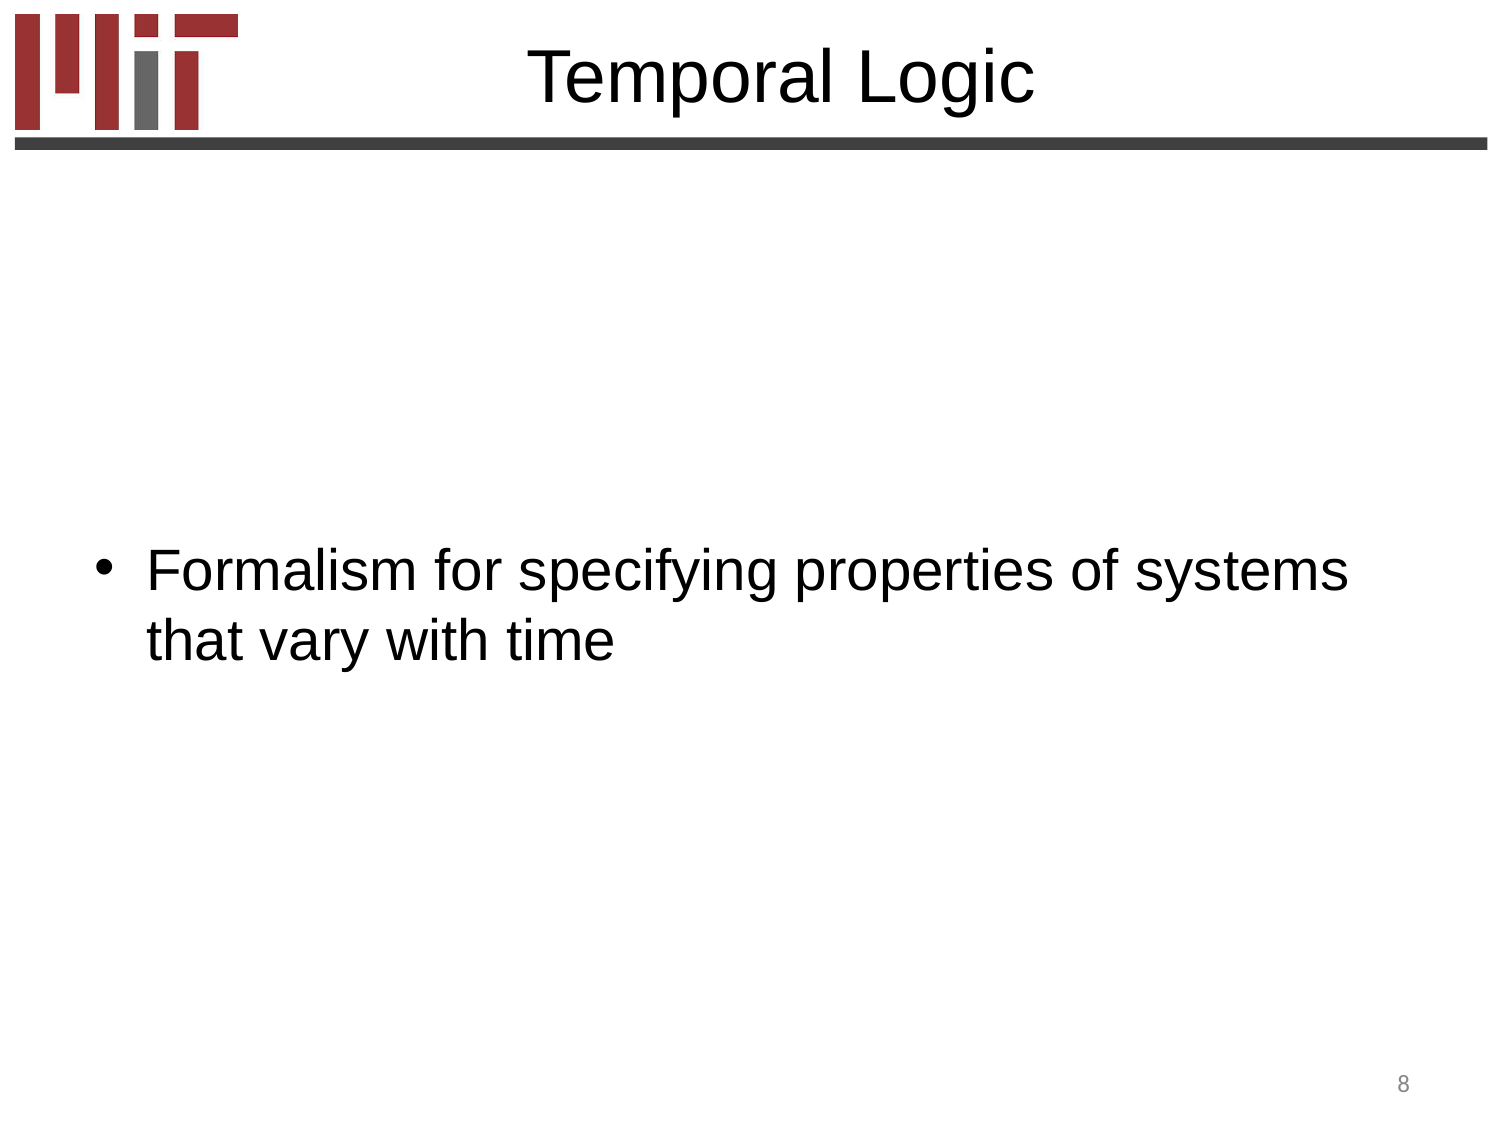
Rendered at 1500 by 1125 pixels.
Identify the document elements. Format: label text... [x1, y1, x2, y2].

list Formalism for specifying properties of systems that vary with time [75, 200, 1425, 1087]
slide_number 8 [1074, 1052, 1425, 1113]
picture [15, 14, 238, 130]
title Temporal Logic [237, 15, 1325, 130]
